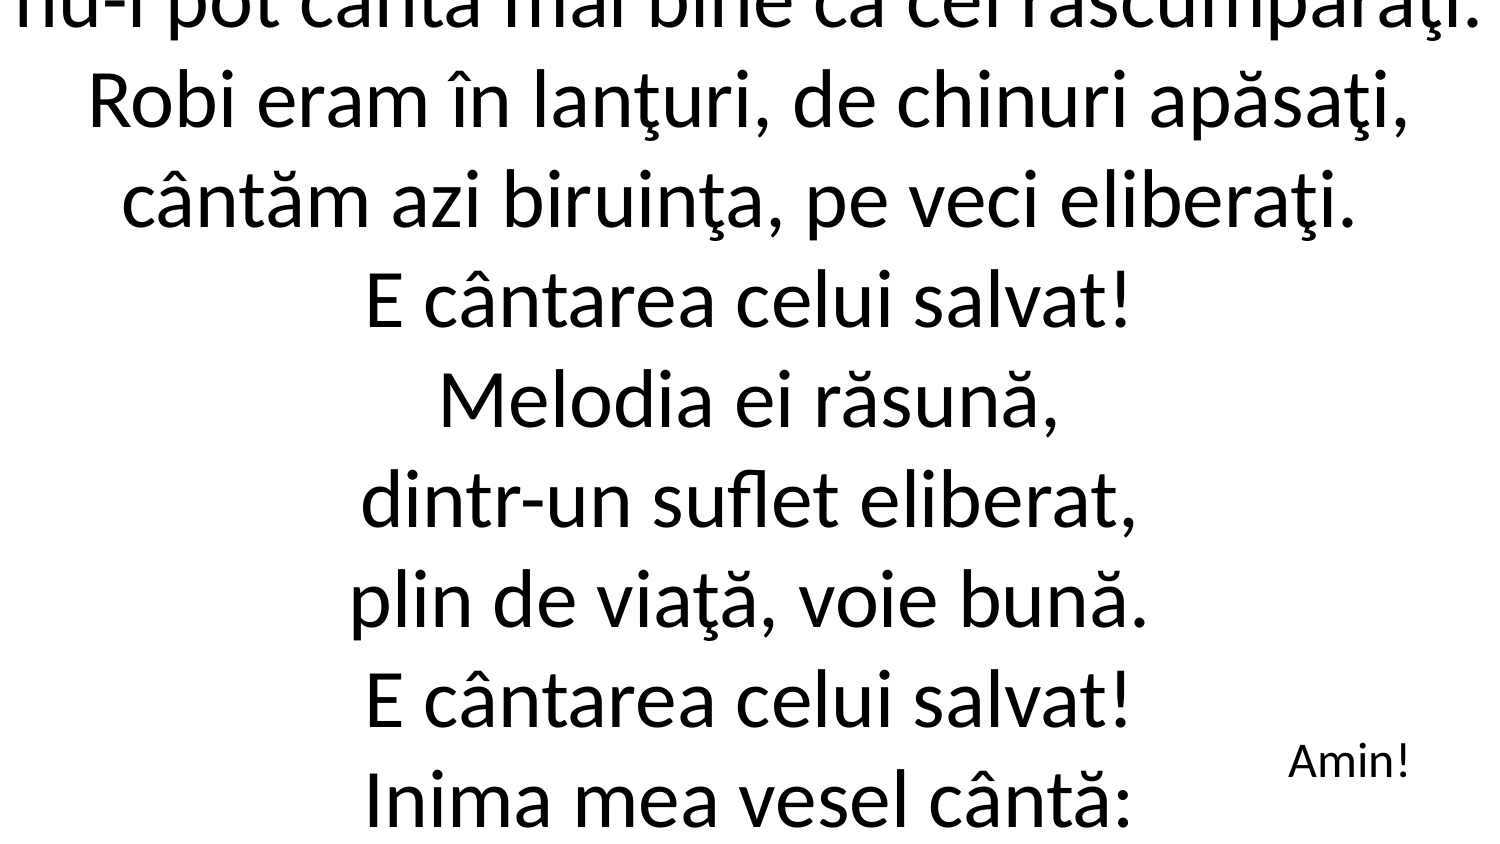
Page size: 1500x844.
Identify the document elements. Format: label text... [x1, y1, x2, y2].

text_box 3. Imnul bucuriei, nici îngerii din slavă nu-l pot cânta mai bine ca cei răscumpăraţi. Robi eram în lanţuri, de chinuri apăsaţi, cântăm azi biruinţa, pe veci eliberaţi. E cântarea celui salvat! Melodia ei răsună, dintr-un suflet eliberat, plin de viaţă, voie bună. E cântarea celui salvat! Inima mea vesel cântă: Aleluia! Aleluia! Celui ce-n veci m-a salvat! [0, 0, 1500, 844]
text_box Amin! [1273, 674, 1427, 795]
